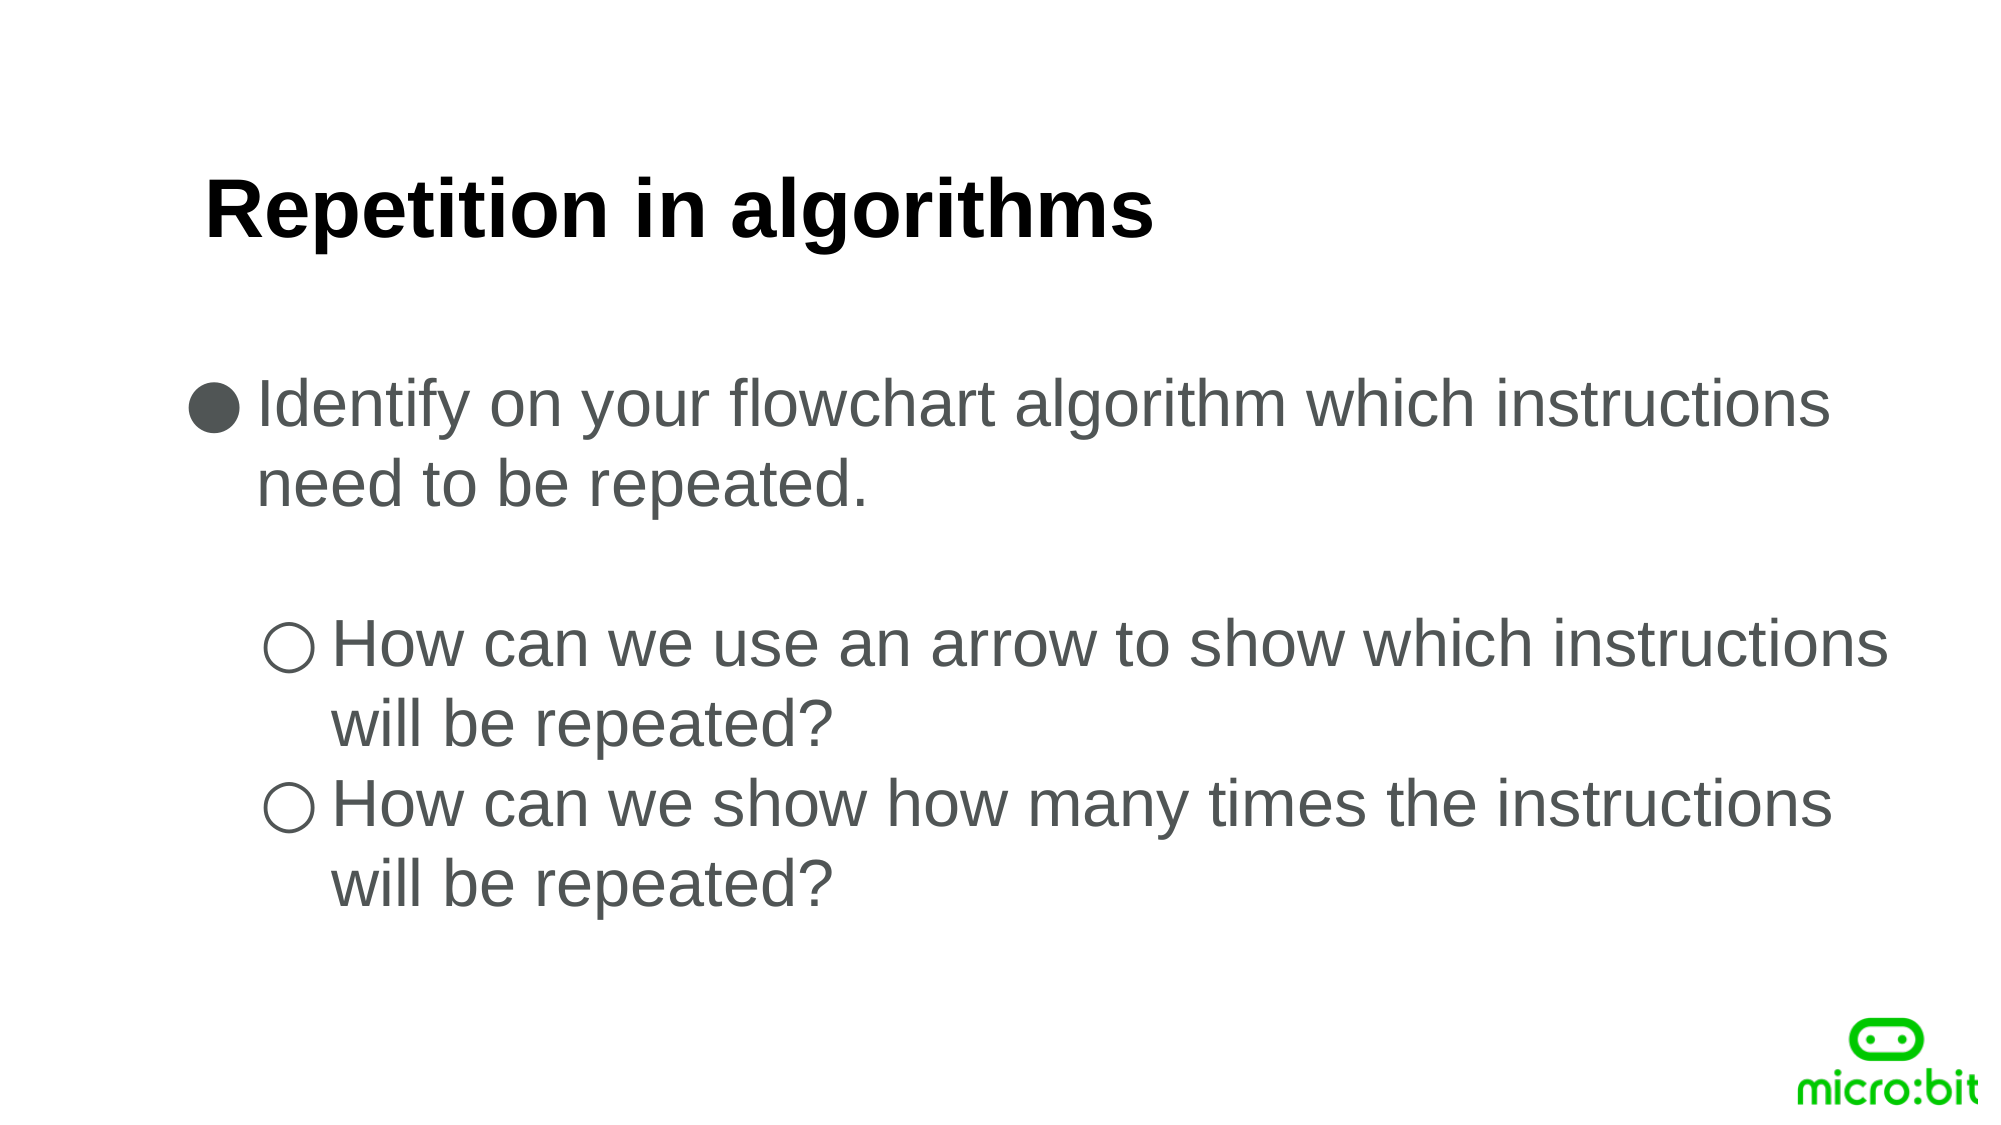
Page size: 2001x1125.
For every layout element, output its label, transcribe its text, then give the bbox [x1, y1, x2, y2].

text_box Repetition in algorithms Identify on your flowchart algorithm which instructions need to be repeated. How can we use an arrow to show which instructions will be repeated? How can we show how many times the instructions will be repeated? [166, 60, 1918, 884]
picture [1797, 1017, 1978, 1106]
